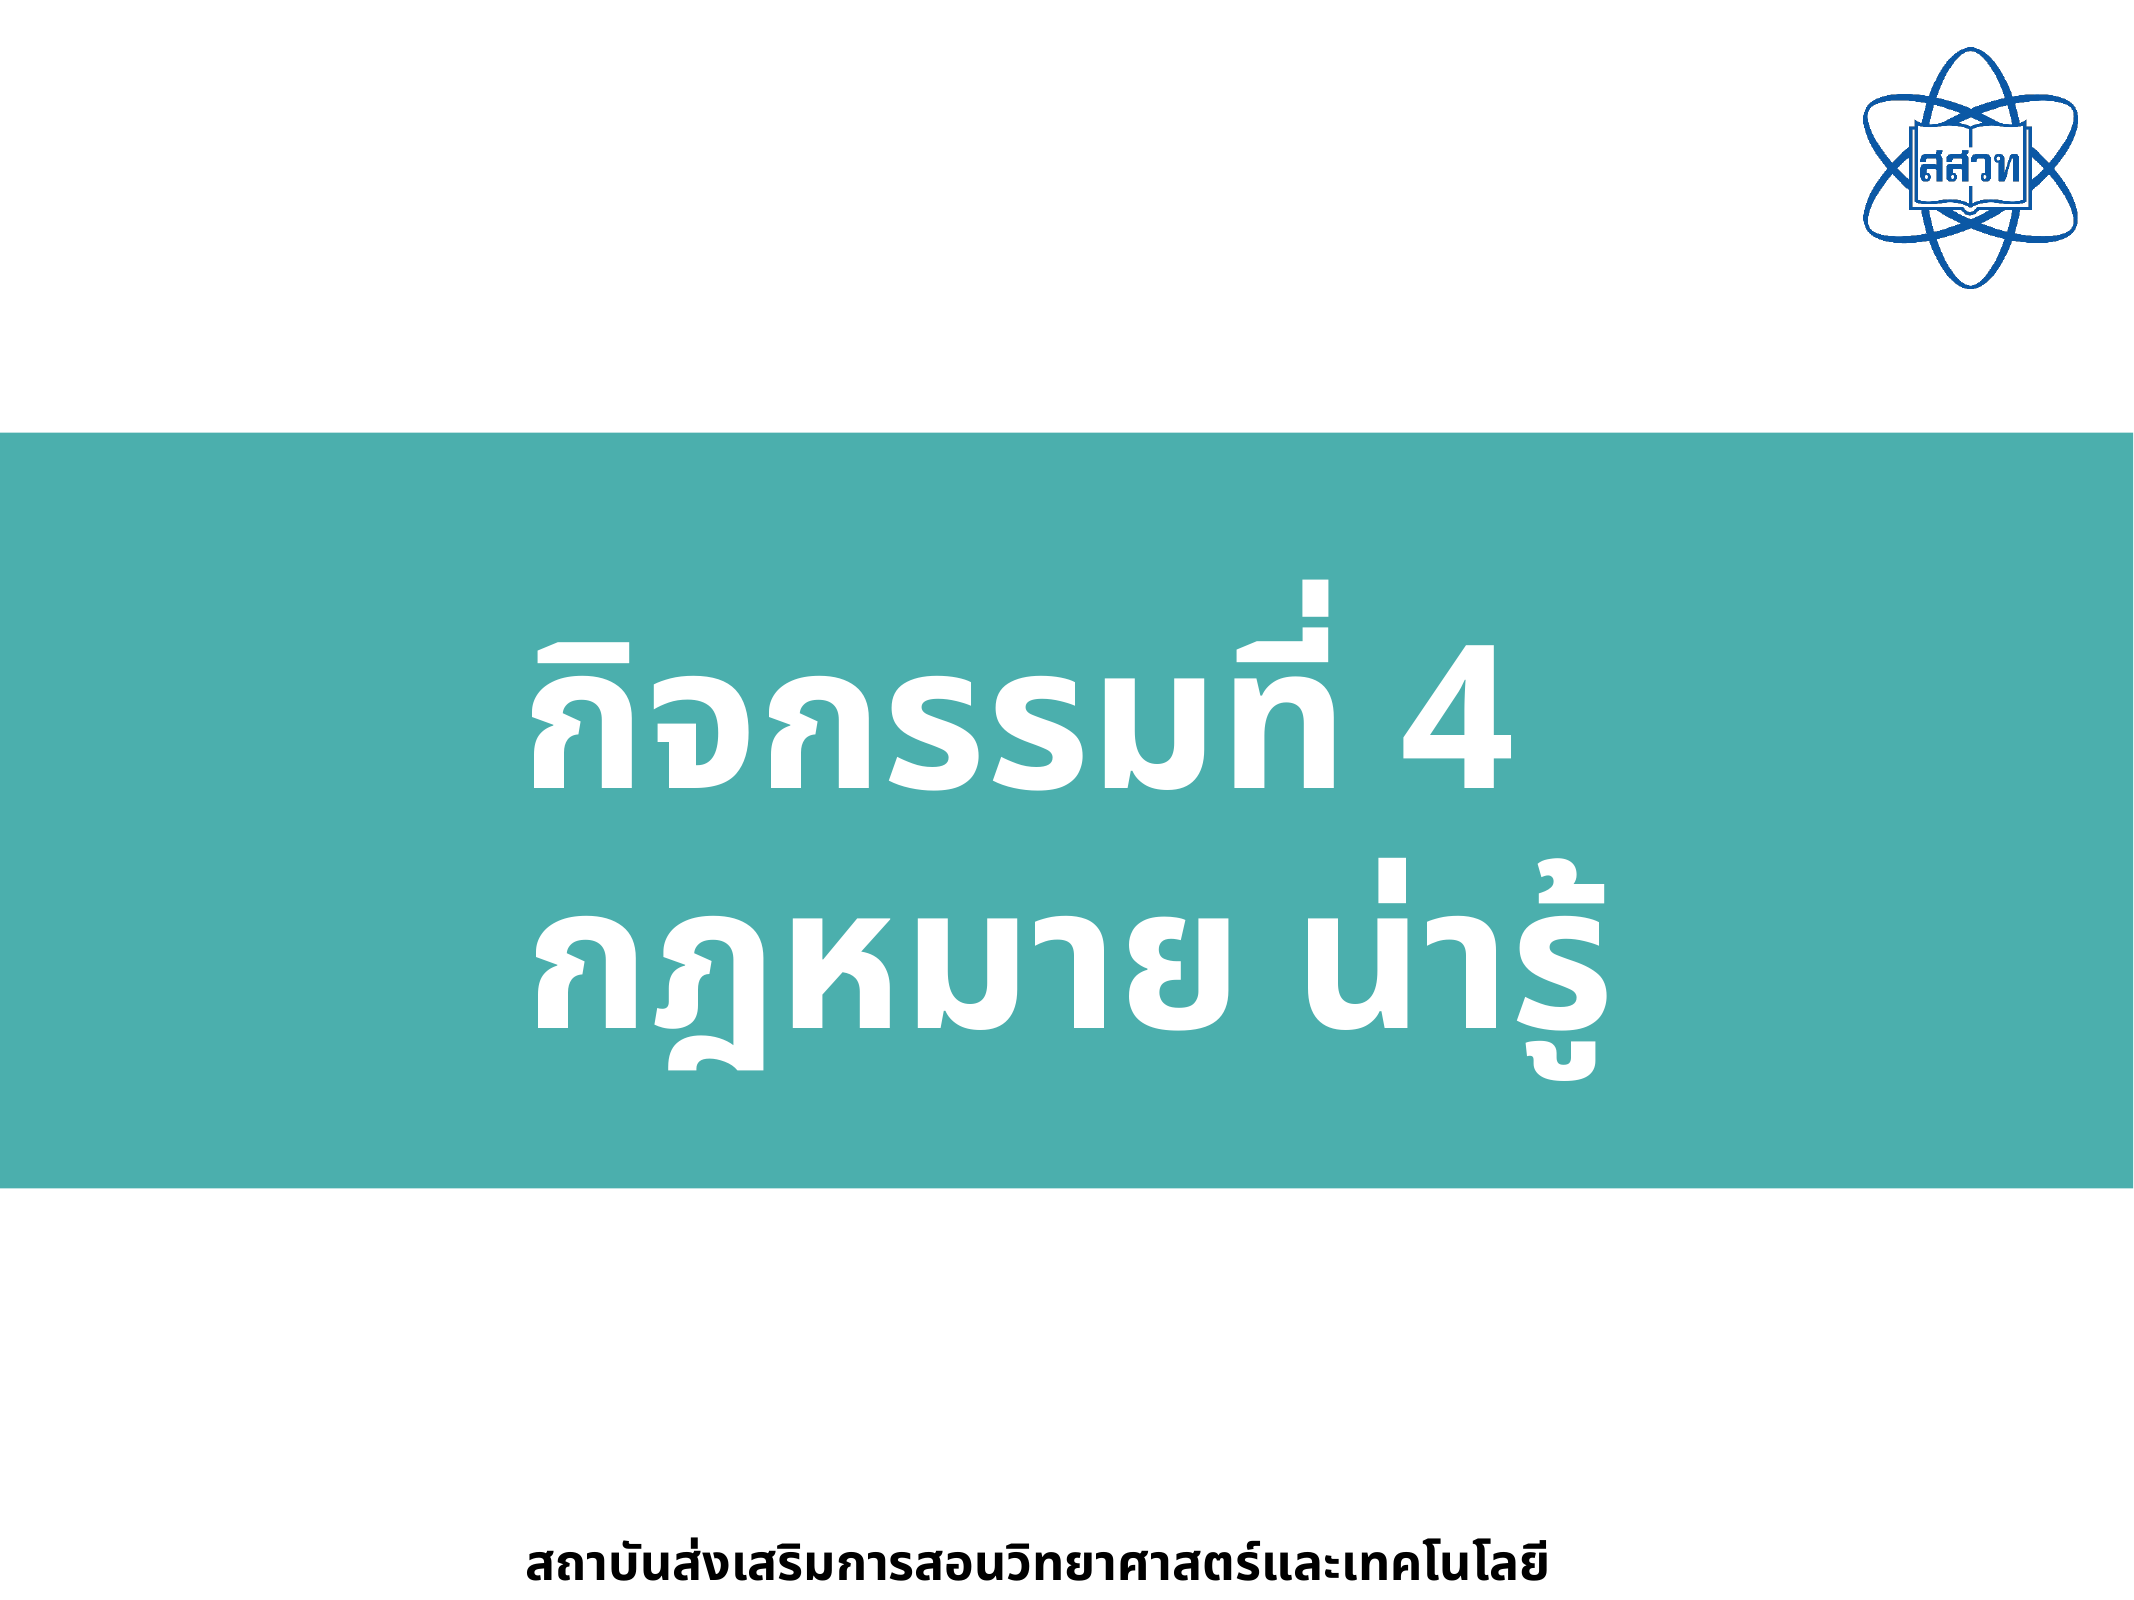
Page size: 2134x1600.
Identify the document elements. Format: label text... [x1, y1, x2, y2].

picture [1862, 46, 2079, 290]
text_box กิจกรรมที่ 4 กฎหมาย น่ารู้ [211, 581, 1929, 1040]
text_box [0, 432, 2134, 1189]
text_box สถาบันส่งเสริมการสอนวิทยาศาสตร์และเทคโนโลยี [74, 1522, 2002, 1589]
